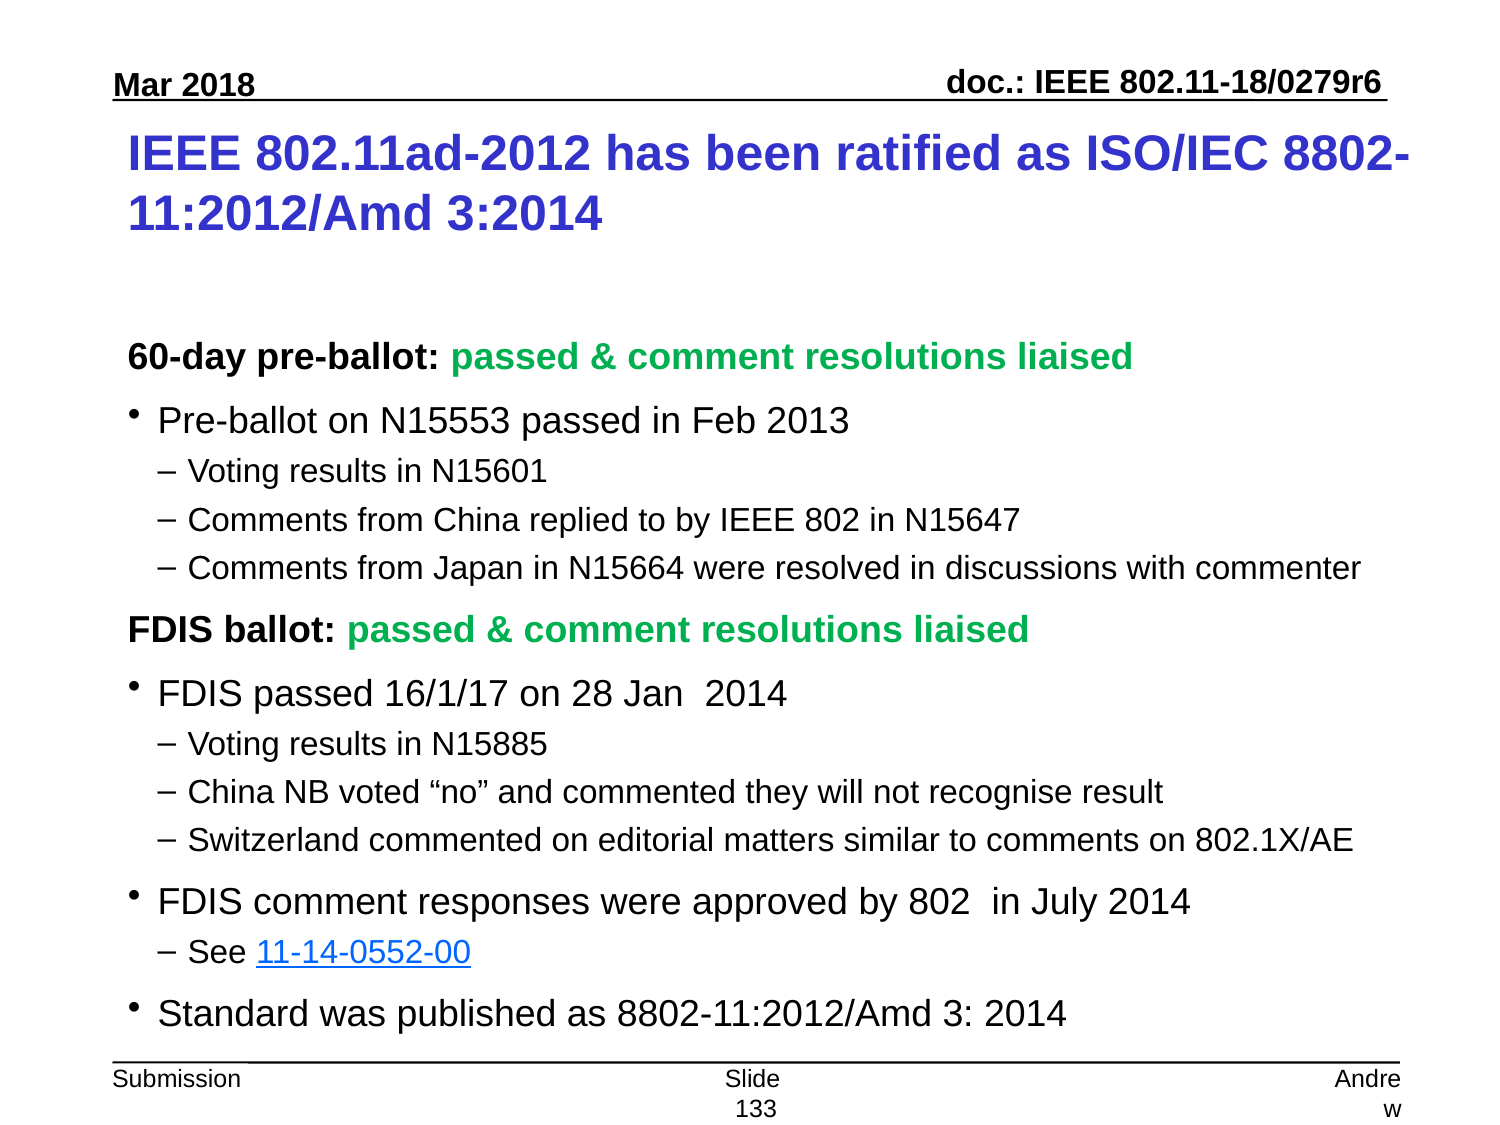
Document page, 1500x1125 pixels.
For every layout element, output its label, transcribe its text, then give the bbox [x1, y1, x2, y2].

slide_number Slide 133 [709, 1061, 803, 1093]
list 60-day pre-ballot: passed & comment resolutions liaised Pre-ballot on N15553 passed in Feb 2013 Voting results in N15601 Comments from China replied to by IEEE 802 in N15647 Comments from Japan in N15664 were resolved in discussions with commenter FDIS ballot: passed & comment resolutions liaised FDIS passed 16/1/17 on 28 Jan 2014 Voting results in N15885 China NB voted “no” and commented they will not recognise result Switzerland commented on editorial matters similar to comments on 802.1X/AE FDIS comment responses were approved by 802 in July 2014 See 11-14-0552-00 Standard was published as 8802-11:2012/Amd 3: 2014 [112, 324, 1388, 1000]
footer Andrew Myles, Cisco [1320, 1061, 1402, 1093]
title IEEE 802.11ad-2012 has been ratified as ISO/IEC 8802-11:2012/Amd 3:2014 [112, 112, 1500, 288]
